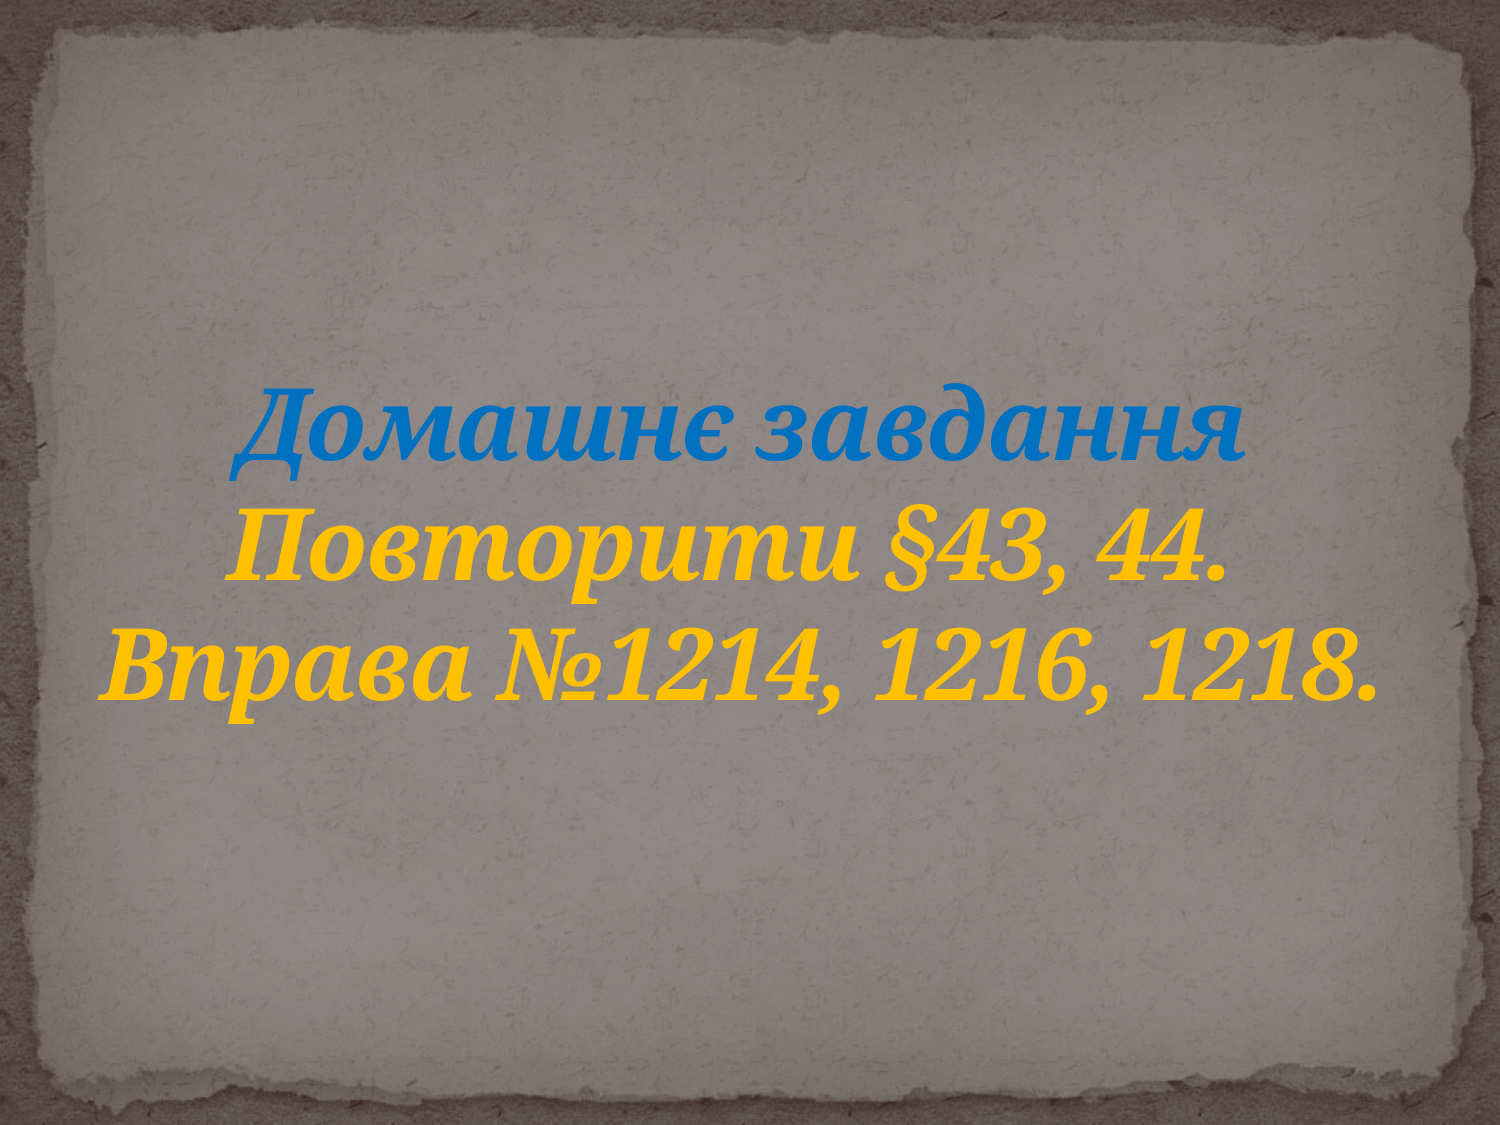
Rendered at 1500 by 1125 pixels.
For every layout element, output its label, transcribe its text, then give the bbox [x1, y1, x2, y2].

text_box Домашнє завдання Повторити §43, 44. Вправа №1214, 1216, 1218. [70, 184, 1417, 728]
